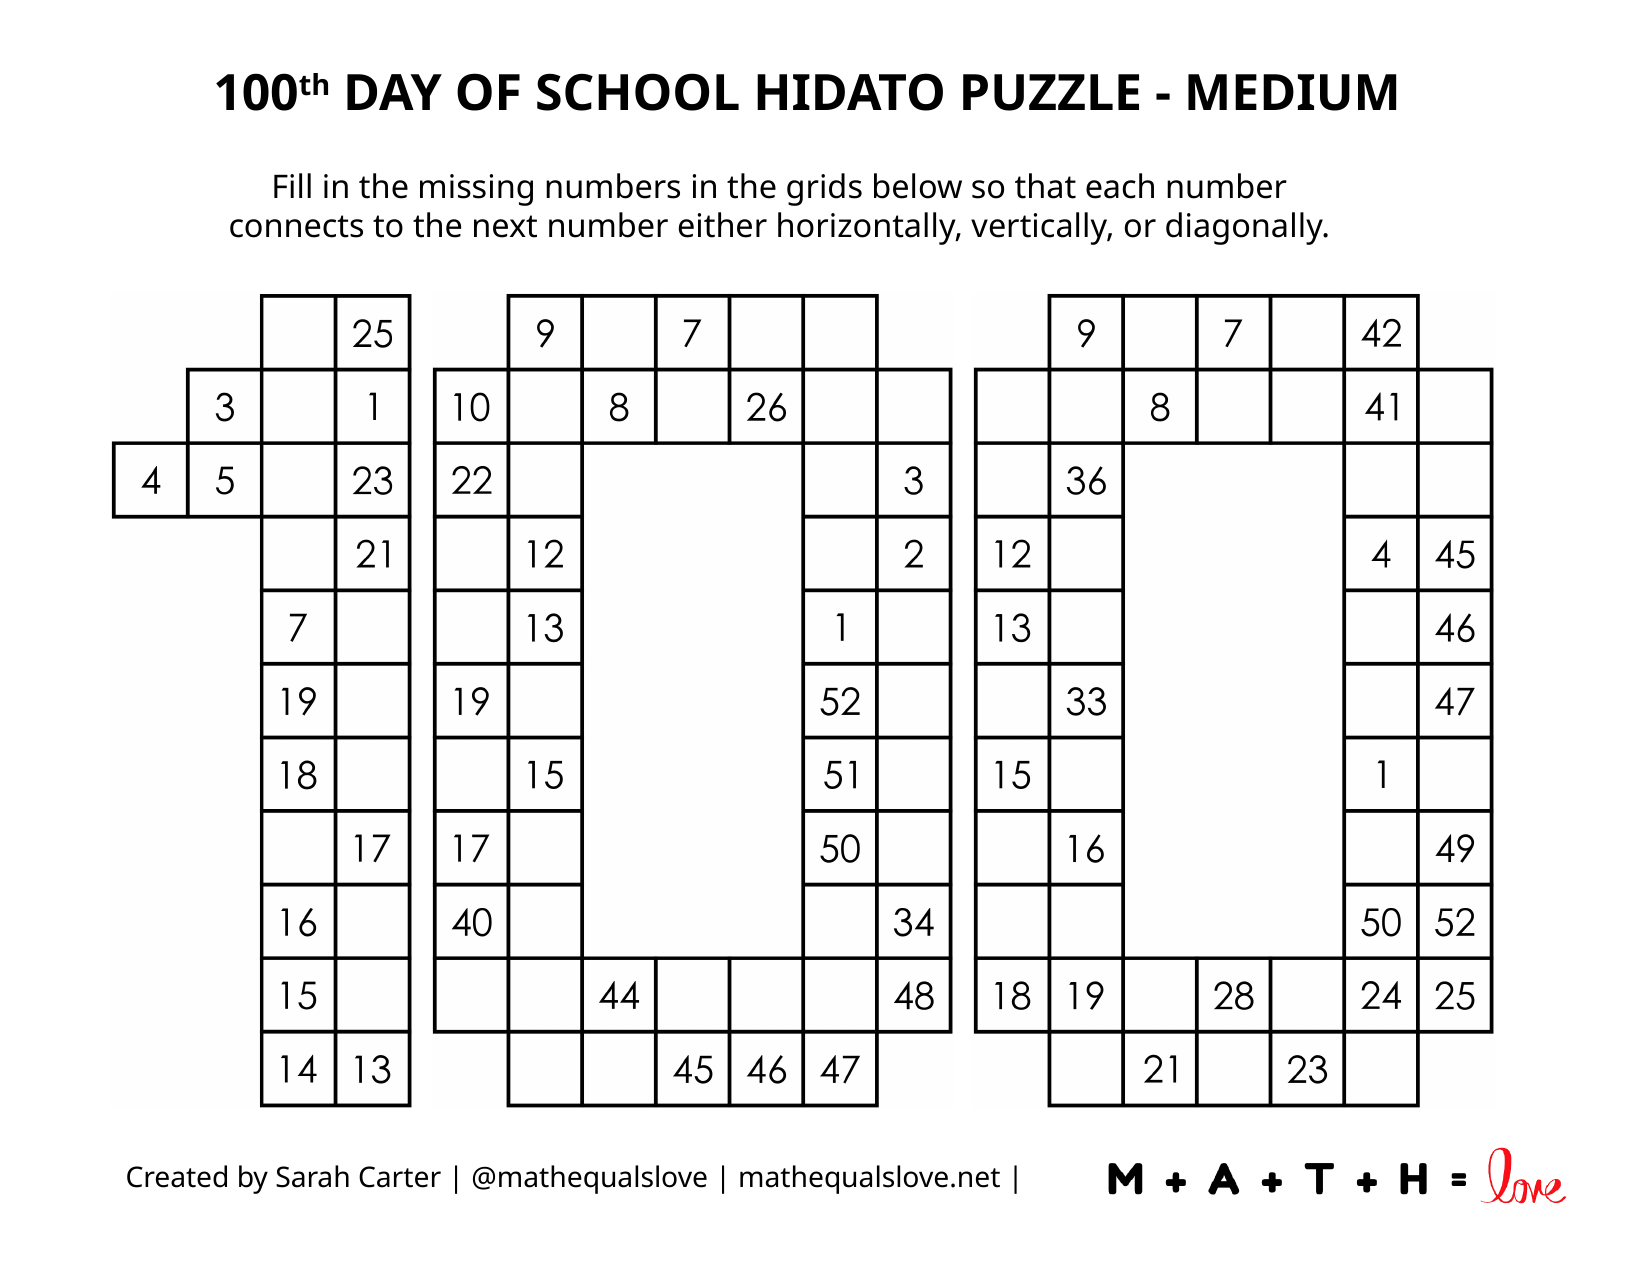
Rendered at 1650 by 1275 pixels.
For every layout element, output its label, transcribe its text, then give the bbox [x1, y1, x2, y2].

picture [1091, 1143, 1578, 1209]
picture [110, 292, 413, 1110]
text_box Created by Sarah Carter | @mathequalslove | mathequalslove.net | [110, 1151, 1091, 1201]
picture [431, 292, 954, 1110]
text_box Fill in the missing numbers in the grids below so that each number connects to the next number either horizontally, vertically, or diagonally. [0, 158, 1610, 252]
text_box 100th DAY OF SCHOOL HIDATO PUZZLE - MEDIUM [67, 52, 1548, 128]
picture [972, 292, 1496, 1110]
